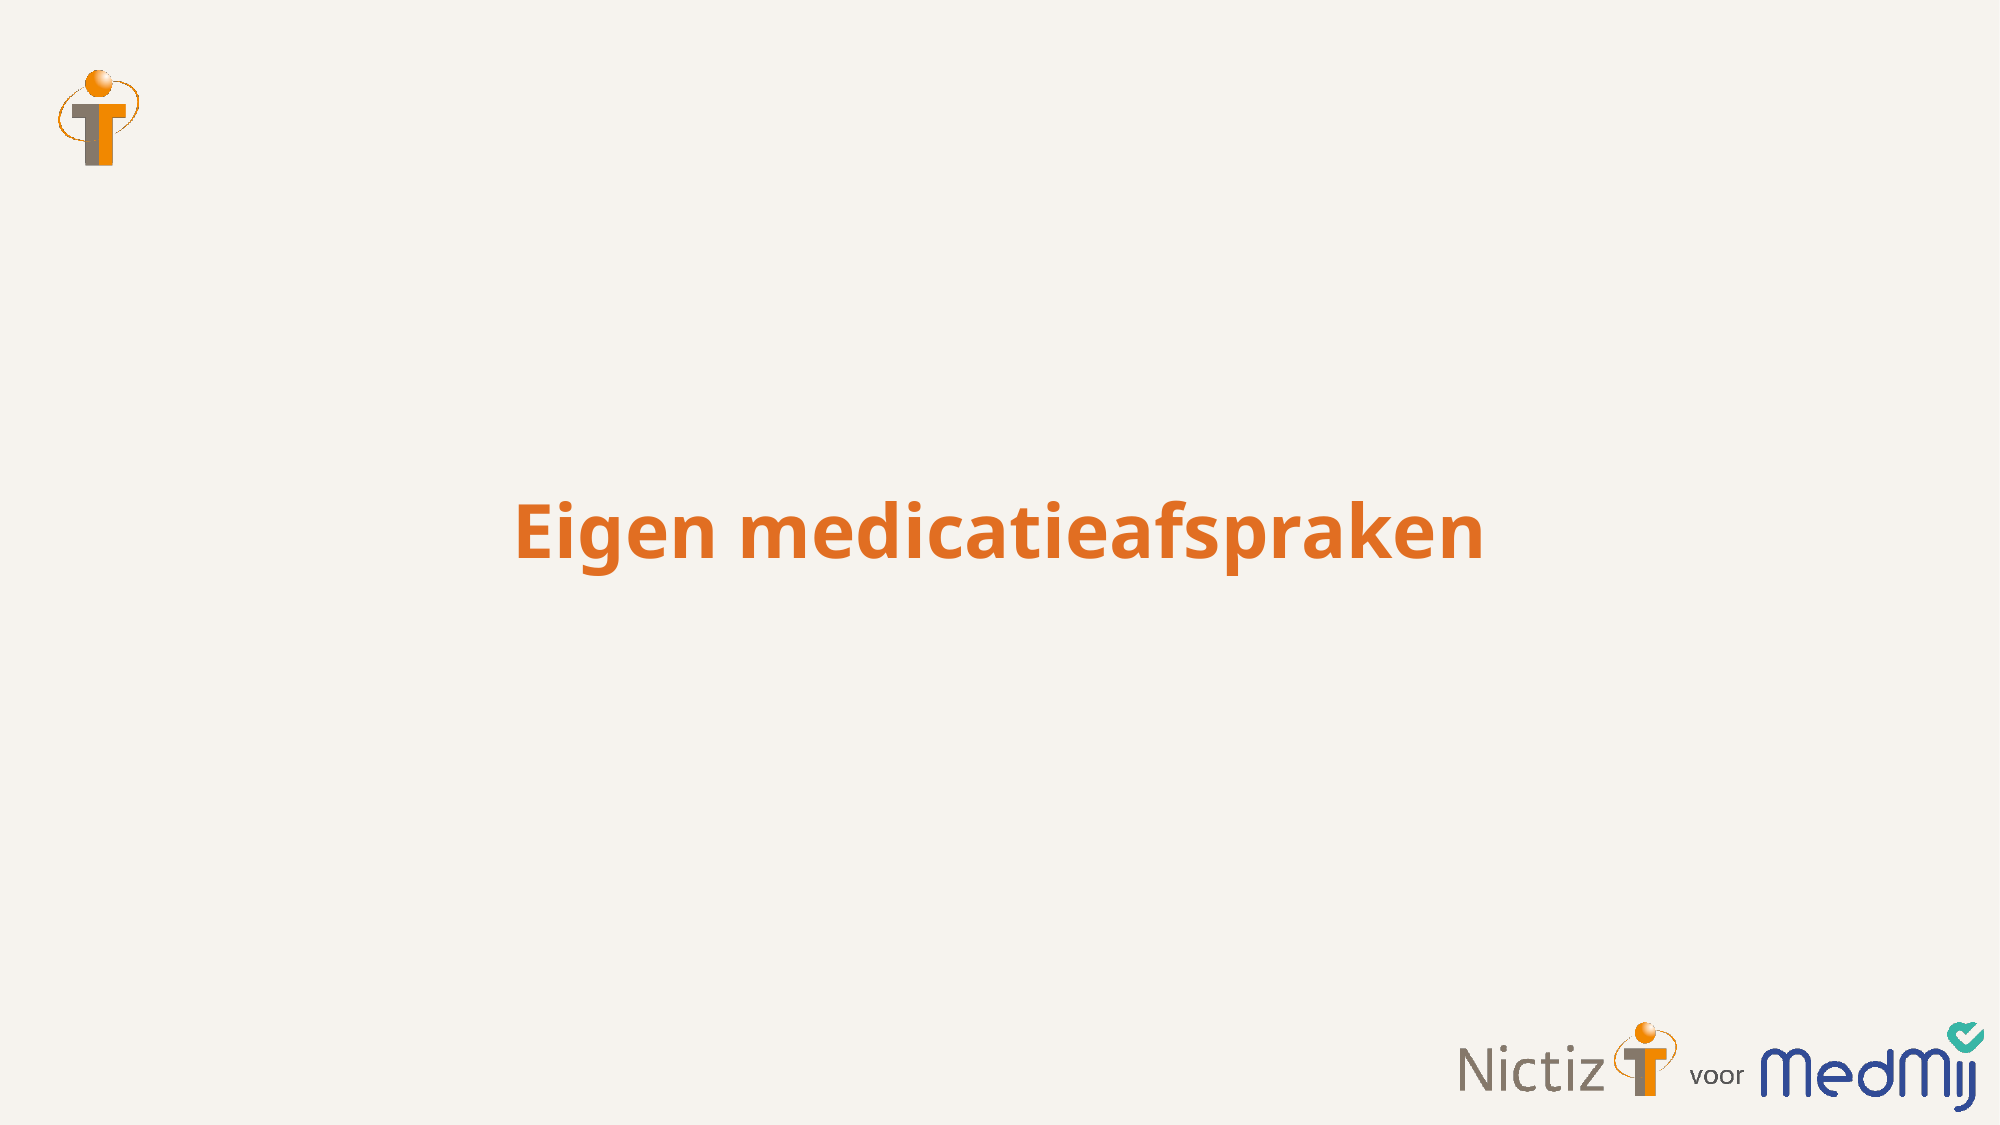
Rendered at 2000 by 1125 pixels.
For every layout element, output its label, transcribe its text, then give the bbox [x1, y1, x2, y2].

picture [50, 66, 151, 187]
picture [1457, 1019, 1988, 1113]
title Eigen medicatieafspraken [155, 386, 1844, 848]
